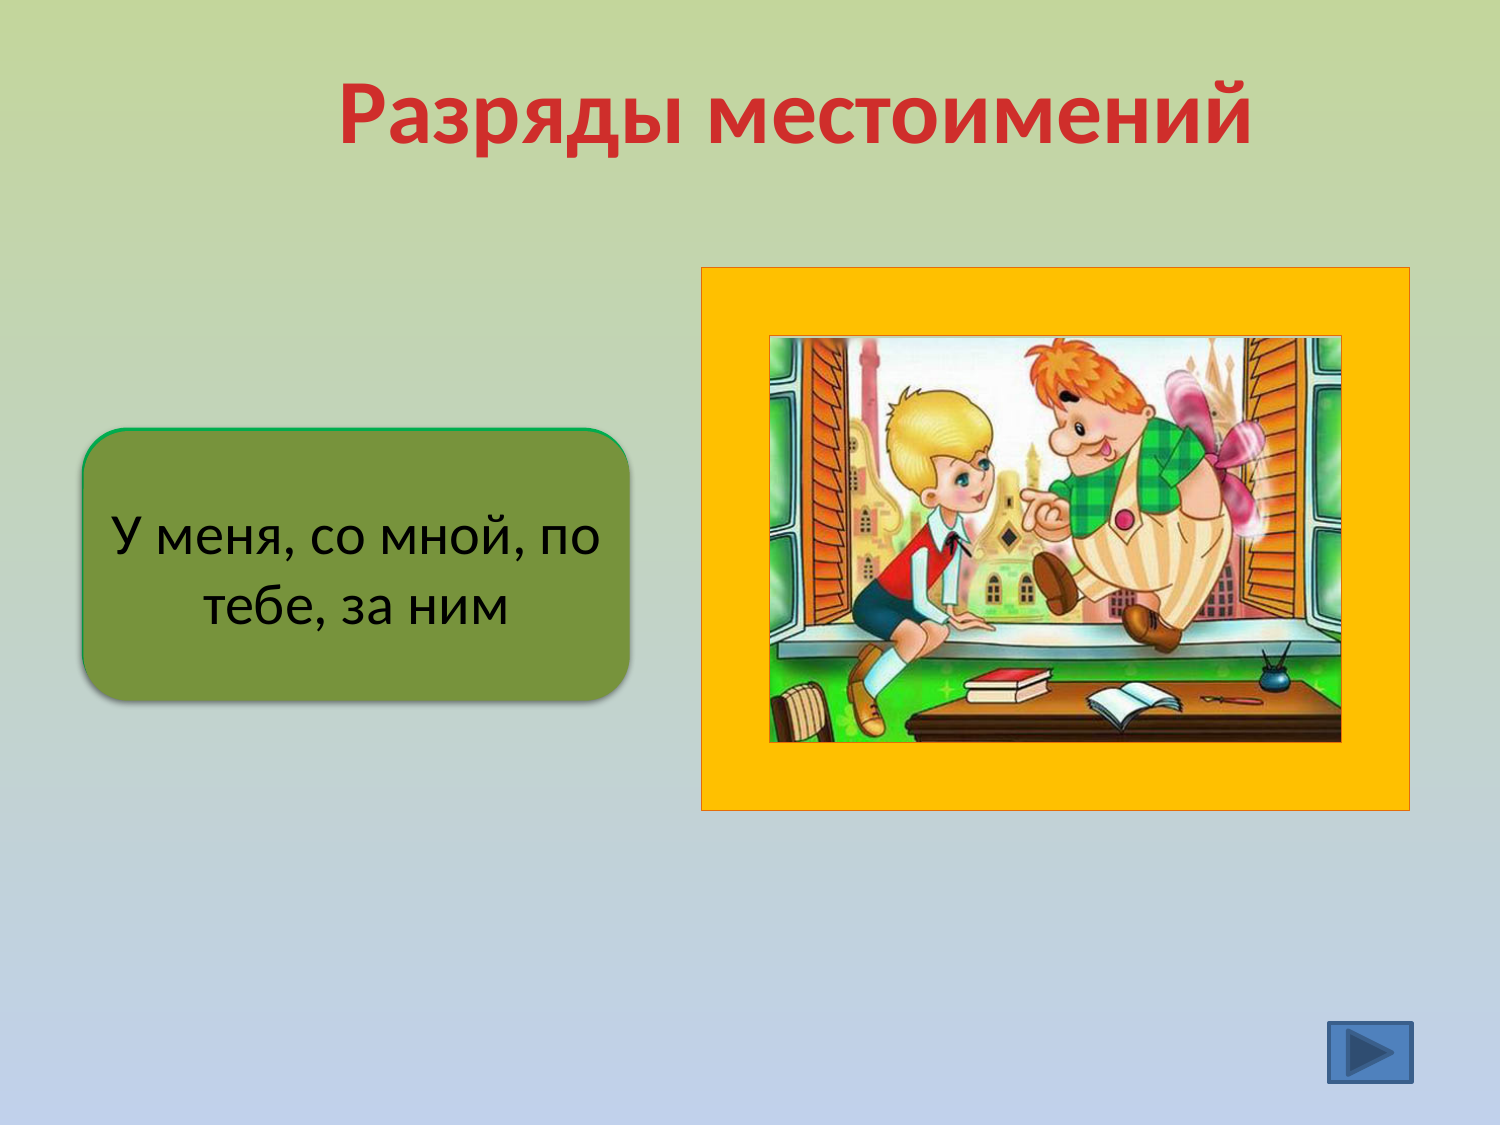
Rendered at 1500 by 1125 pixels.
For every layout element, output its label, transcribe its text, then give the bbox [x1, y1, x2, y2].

text_box Разряды местоимений [323, 23, 1297, 174]
picture [751, 337, 1360, 761]
text_box Личное [82, 425, 616, 456]
text_box [699, 265, 1412, 813]
text_box [1327, 1021, 1414, 1084]
text_box [82, 427, 632, 702]
